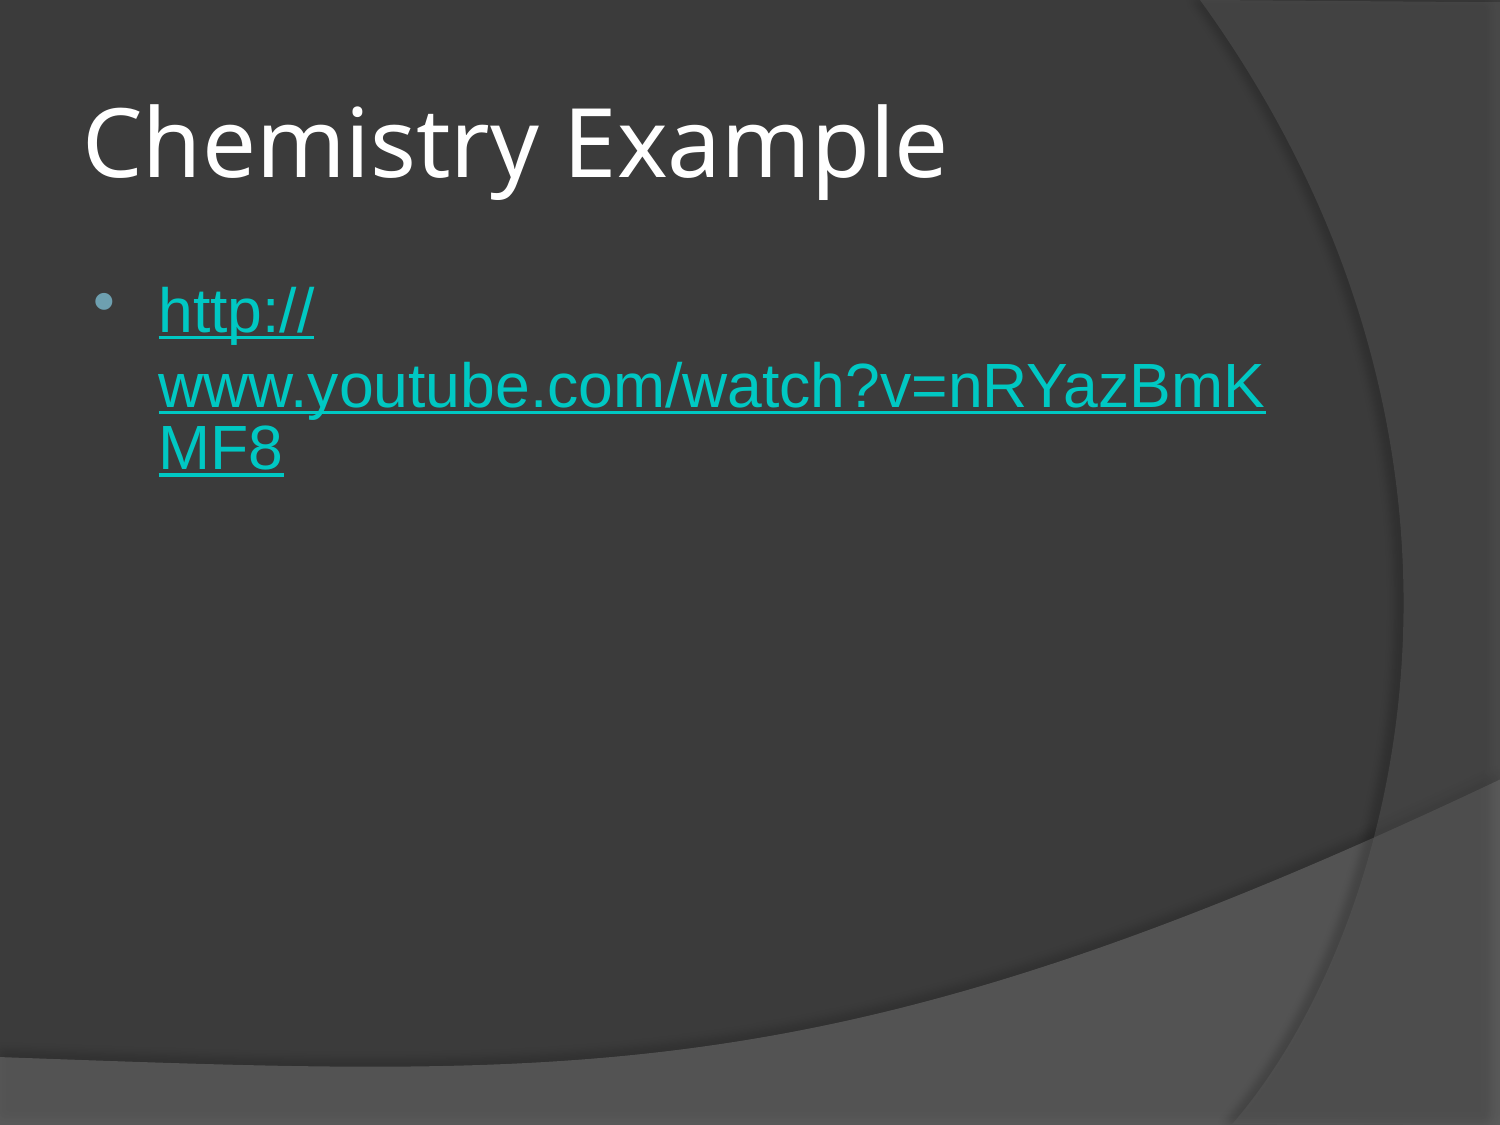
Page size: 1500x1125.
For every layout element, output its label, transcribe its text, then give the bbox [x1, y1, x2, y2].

title Chemistry Example [75, 45, 1300, 233]
list http://www.youtube.com/watch?v=nRYazBmKMF8 [75, 262, 1300, 1005]
